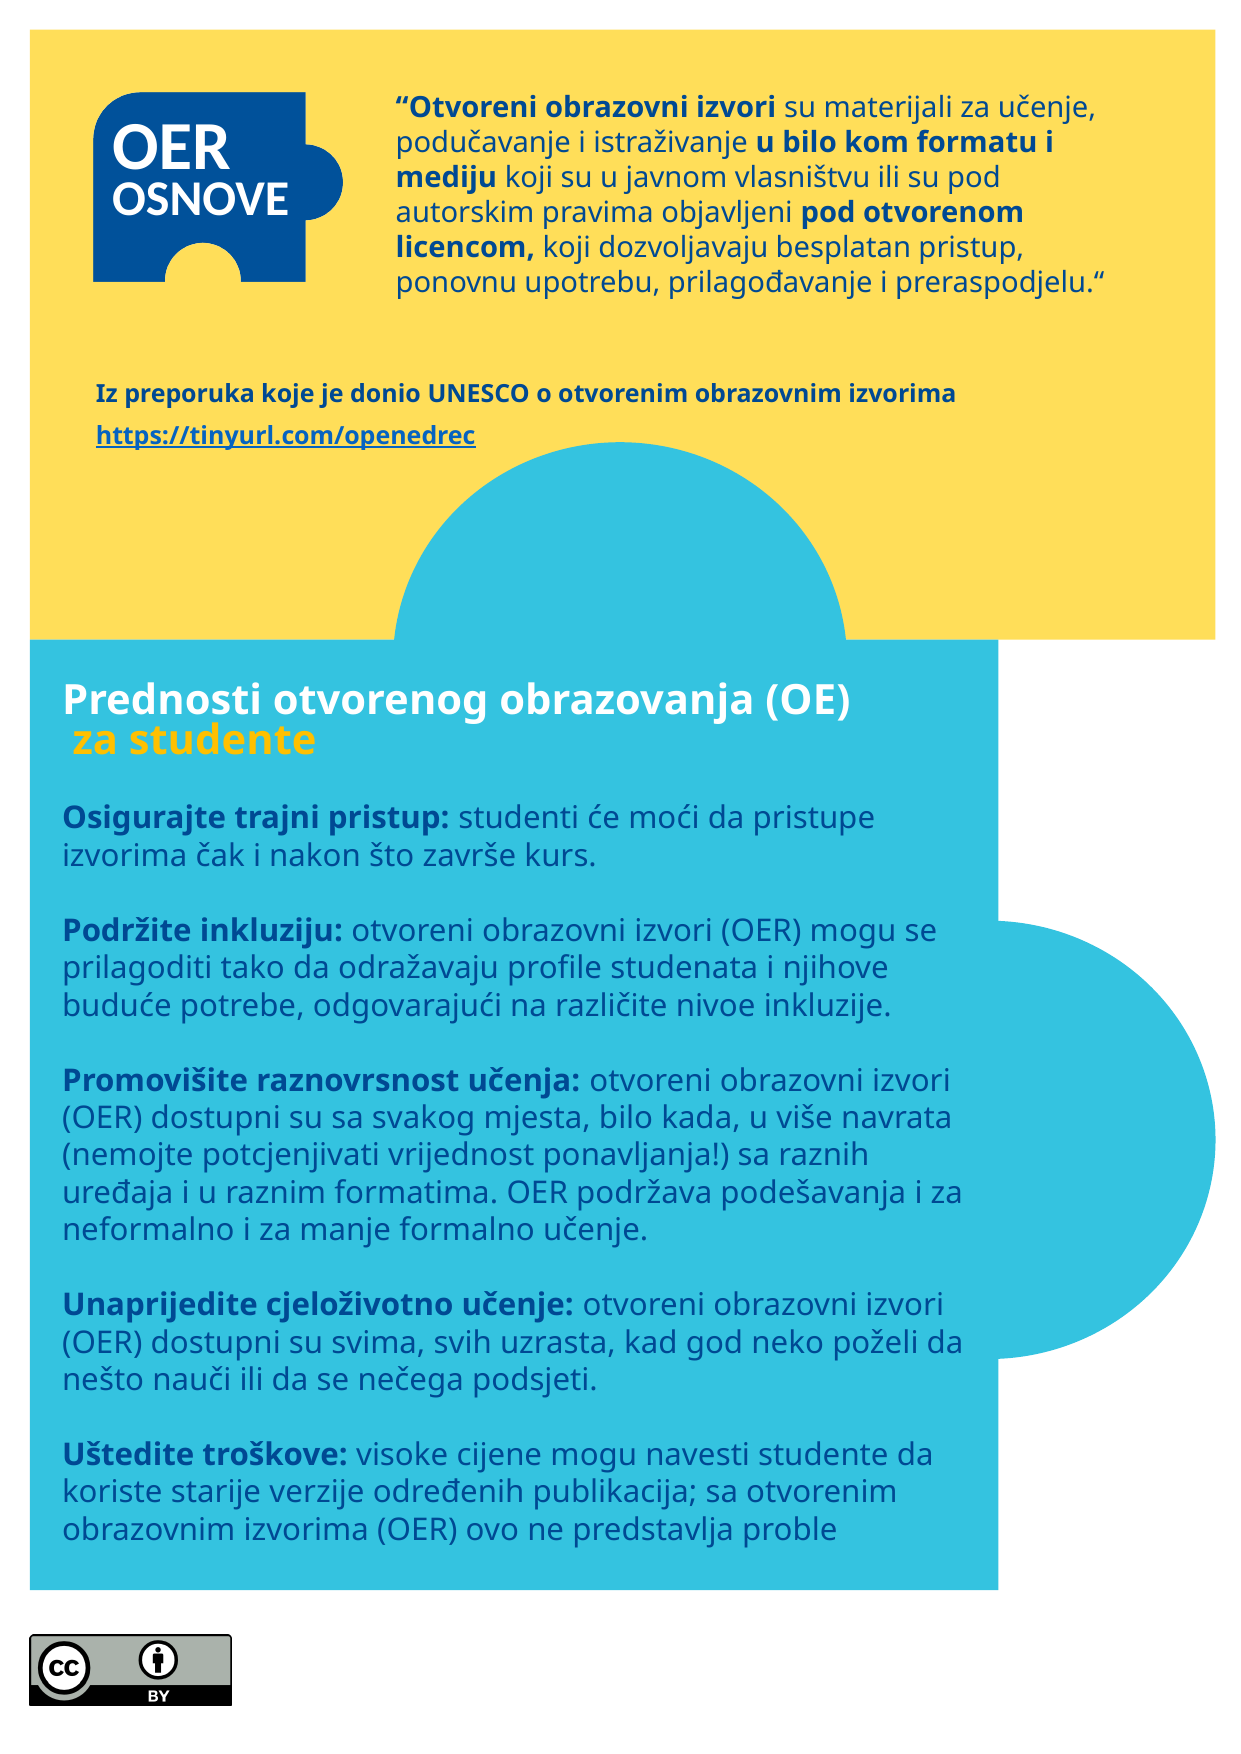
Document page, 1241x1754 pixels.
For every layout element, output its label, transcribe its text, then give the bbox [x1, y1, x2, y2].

text_box Prednosti otvorenog obrazovanja (OE) za studente Osigurajte trajni pristup: studenti će moći da pristupe izvorima čak i nakon što završe kurs. Podržite inkluziju: otvoreni obrazovni izvori (OER) mogu se prilagoditi tako da odražavaju profile studenata i njihove buduće potrebe, odgovarajući na različite nivoe inkluzije. Promovišite raznovrsnost učenja: otvoreni obrazovni izvori (OER) dostupni su sa svakog mjesta, bilo kada, u više navrata (nemojte potcjenjivati vrijednost ponavljanja!) sa raznih uređaja i u raznim formatima. OER podržava podešavanja i za neformalno i za manje formalno učenje. Unaprijedite cjeloživotno učenje: otvoreni obrazovni izvori (OER) dostupni su svima, svih uzrasta, kad god neko poželi da nešto nauči ili da se nečega podsjeti. Uštedite troškove: visoke cijene mogu navesti studente da koriste starije verzije određenih publikacija; sa otvorenim obrazovnim izvorima (OER) ovo ne predstavlja proble [47, 667, 988, 1562]
text_box [812, 543, 1216, 640]
text_box [29, 29, 1216, 639]
text_box [393, 543, 848, 667]
text_box “Otvoreni obrazovni izvori su materijali za učenje, podučavanje i istraživanje u bilo kom formatu i mediju koji su u javnom vlasništvu ili su pod autorskim pravima objavljeni pod otvorenom licencom, koji dozvoljavaju besplatan pristup, ponovnu upotrebu, prilagođavanje i preraspodjelu.“ [380, 73, 1141, 375]
text_box Iz preporuka koje je donio UNESCO o otvorenim obrazovnim izvorima https://tinyurl.com/openedrec [80, 375, 1241, 543]
text_box [988, 920, 1216, 1360]
text_box [29, 639, 999, 1591]
picture [93, 92, 343, 282]
picture [29, 1634, 233, 1706]
